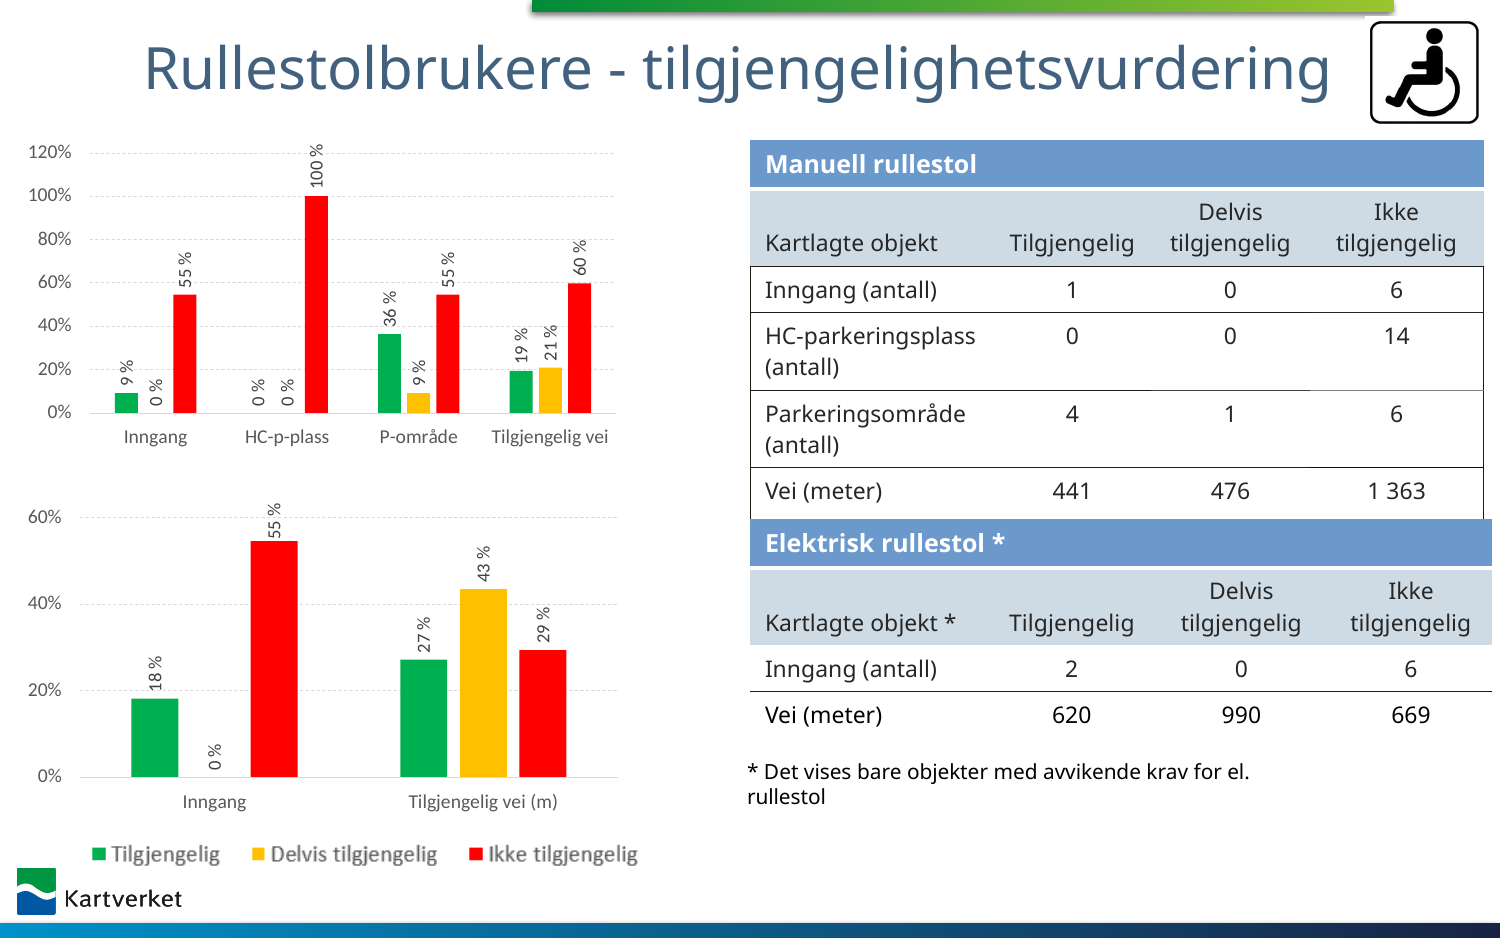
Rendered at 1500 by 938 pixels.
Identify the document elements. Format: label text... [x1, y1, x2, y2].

table_cell HC-parkeringsplass (antall) [751, 313, 994, 390]
table_cell Kartlagte objekt * [750, 570, 991, 645]
picture [20, 135, 629, 457]
table_cell 1 [994, 267, 1151, 312]
table_cell Vei (meter) [750, 692, 991, 738]
table_cell 14 [1310, 313, 1483, 390]
table_header Elektrisk rullestol * [750, 519, 1492, 566]
table_cell 2 [991, 645, 1153, 691]
table_cell 6 [1310, 267, 1483, 312]
table_cell 669 [1330, 692, 1492, 738]
picture [86, 838, 643, 870]
table_cell 6 [1330, 645, 1492, 691]
table_cell 0 [994, 313, 1151, 390]
table_cell Inngang (antall) [751, 267, 994, 312]
table_header Manuell rullestol [750, 140, 1484, 187]
table_cell 1 [1151, 391, 1310, 467]
table_cell 476 [1151, 468, 1310, 519]
table_cell 4 [994, 391, 1151, 467]
table_cell 0 [1153, 645, 1330, 691]
table_cell 990 [1153, 692, 1330, 738]
table_cell 0 [1151, 313, 1310, 390]
picture [1365, 16, 1484, 129]
table_cell 441 [994, 468, 1151, 519]
table_cell Parkeringsområde (antall) [751, 391, 994, 467]
table_cell 1 363 [1310, 468, 1483, 519]
picture [20, 499, 630, 822]
table_cell 6 [1310, 391, 1483, 467]
table_cell Delvis tilgjengelig [1153, 570, 1330, 645]
text_box Rullestolbrukere - tilgjengelighetsvurdering [39, 12, 1348, 109]
table_cell 620 [991, 692, 1153, 738]
table_cell Delvis tilgjengelig [1151, 191, 1310, 266]
table_cell Kartlagte objekt [750, 191, 994, 266]
table_cell Ikke tilgjengelig [1310, 191, 1484, 266]
table_cell Inngang (antall) [750, 645, 991, 691]
table_cell Ikke tilgjengelig [1330, 570, 1492, 645]
table_cell 0 [1151, 267, 1310, 312]
table_cell Vei (meter) [751, 468, 994, 519]
text_box * Det vises bare objekter med avvikende krav for el. rullestol [732, 751, 1317, 816]
table_cell Tilgjengelig [991, 570, 1153, 645]
table_cell Tilgjengelig [994, 191, 1151, 266]
